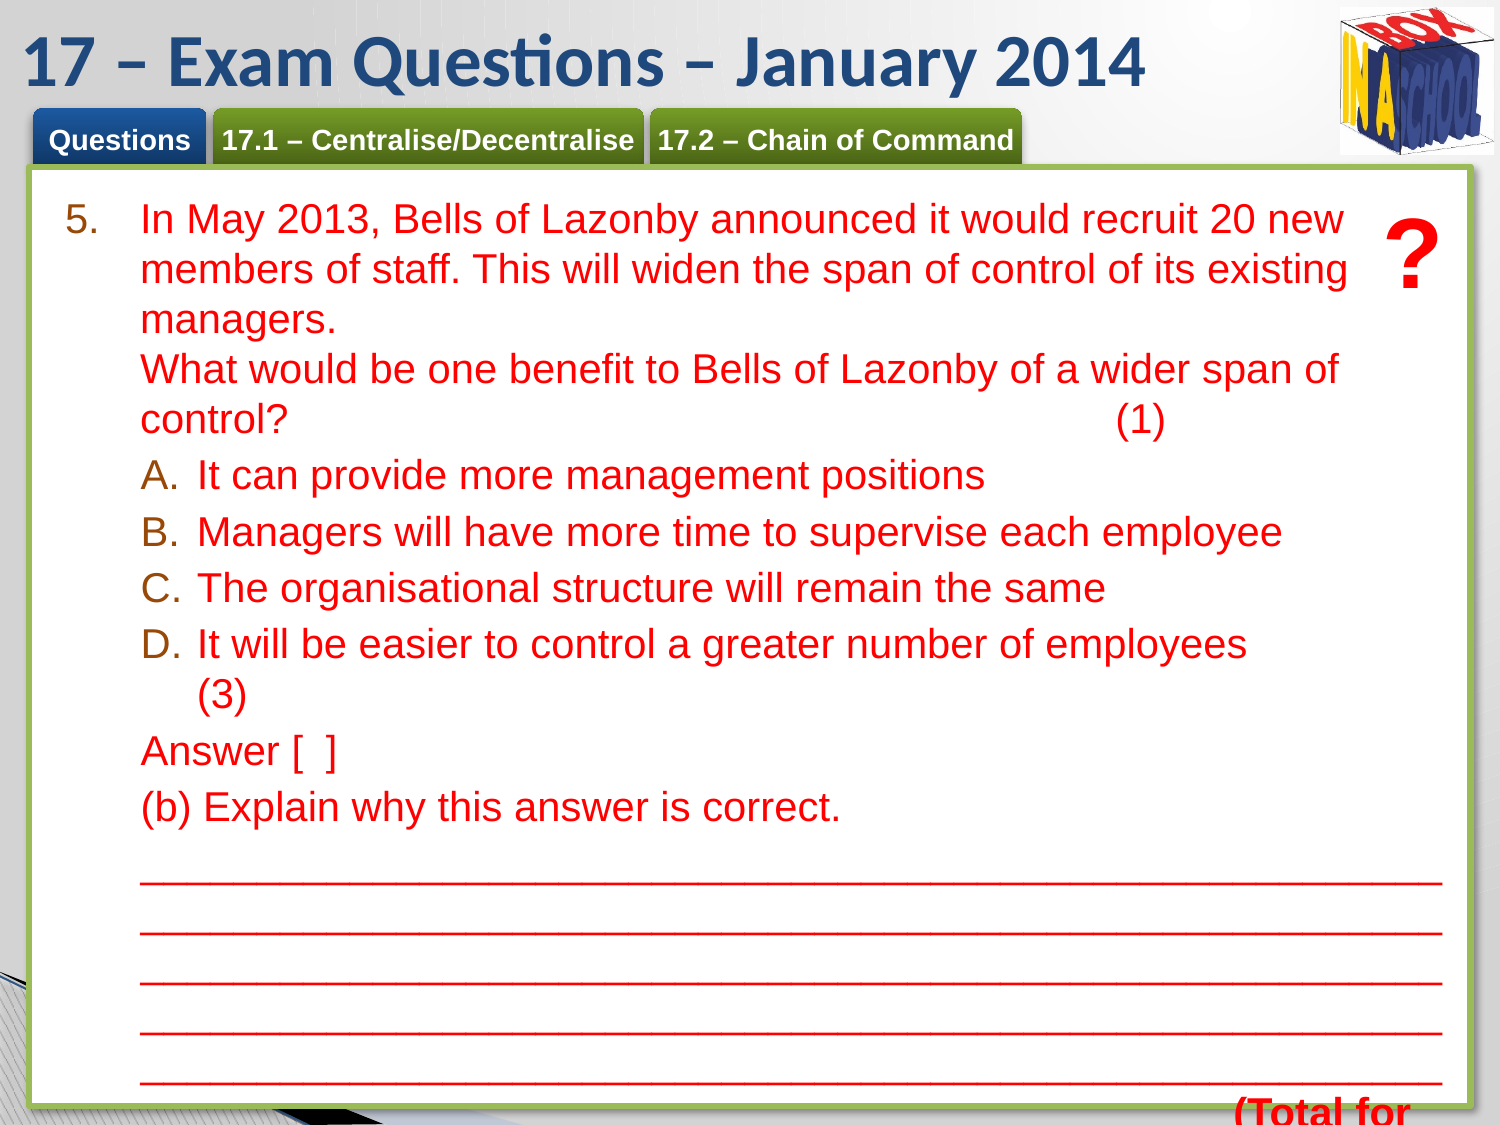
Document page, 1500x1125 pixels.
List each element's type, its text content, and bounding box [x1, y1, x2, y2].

text_box ? [1367, 181, 1459, 317]
title 17 – Exam Questions – January 2014 [5, 11, 1270, 102]
text_box In May 2013, Bells of Lazonby announced it would recruit 20 new members of staff. This will widen the span of control of its existing managers. What would be one benefit to Bells of Lazonby of a wider span of control? (1) It can provide more management positions Managers will have more time to supervise each employee The organisational structure will remain the same It will be easier to control a greater number of employees (3) Answer [ ] (b) Explain why this answer is correct. _______________________________________________________________________________________________________________________________________________________________________________________________________________________________________________________________________________________________________________________________________(Total for Question 4 = 4 marks) [50, 184, 1459, 1125]
picture [1340, 7, 1495, 155]
